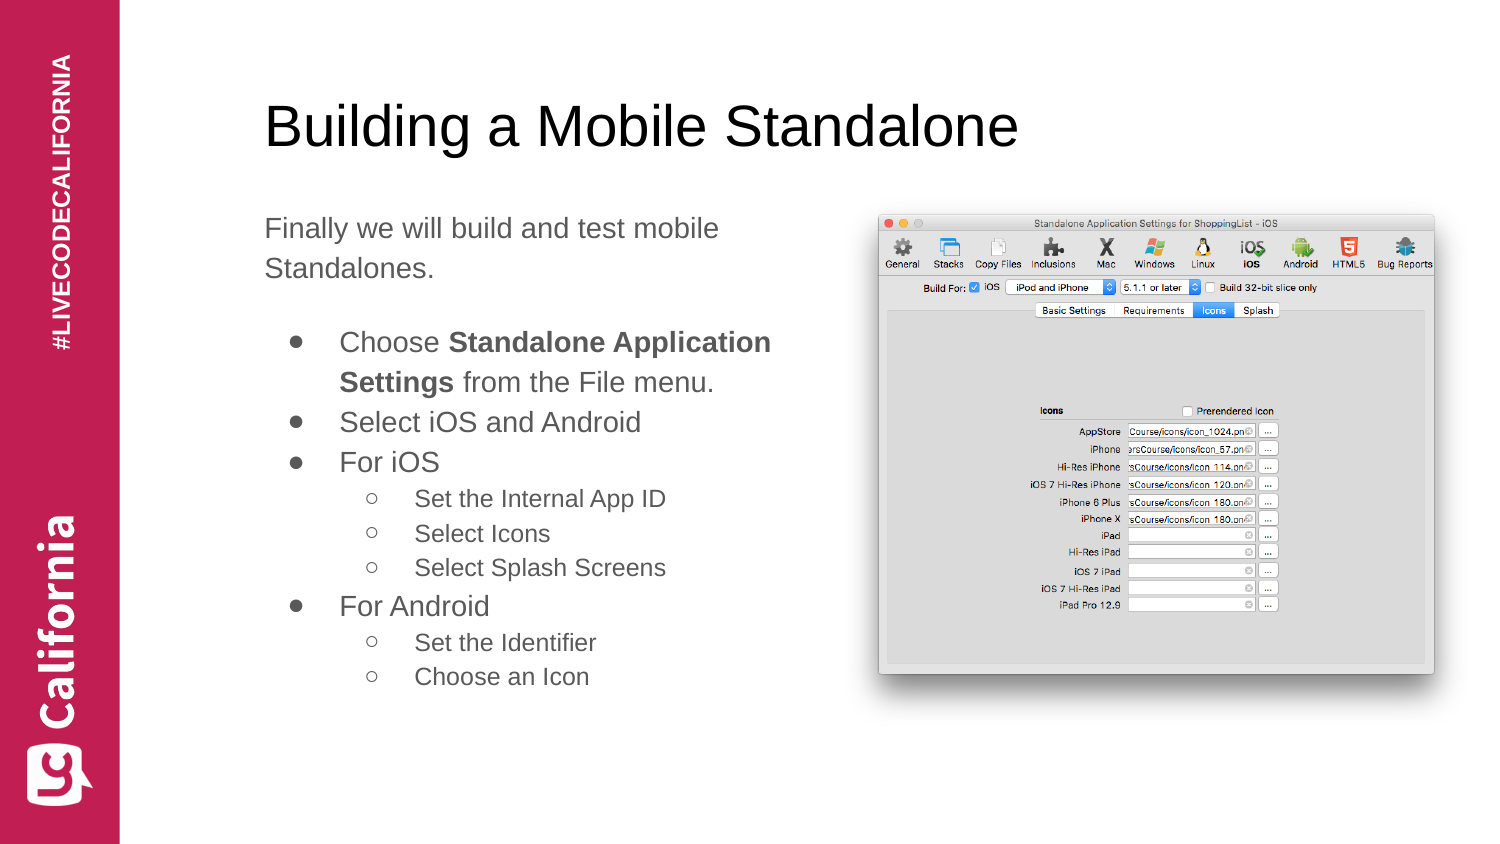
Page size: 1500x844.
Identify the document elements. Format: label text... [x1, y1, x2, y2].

list Finally we will build and test mobile Standalones. Choose Standalone Application Settings from the File menu. Select iOS and Android For iOS Set the Internal App ID Select Icons Select Splash Screens For Android Set the Identifier Choose an Icon [249, 189, 813, 750]
title Building a Mobile Standalone [249, 72, 1417, 167]
picture [837, 191, 1476, 733]
picture [0, 0, 120, 844]
